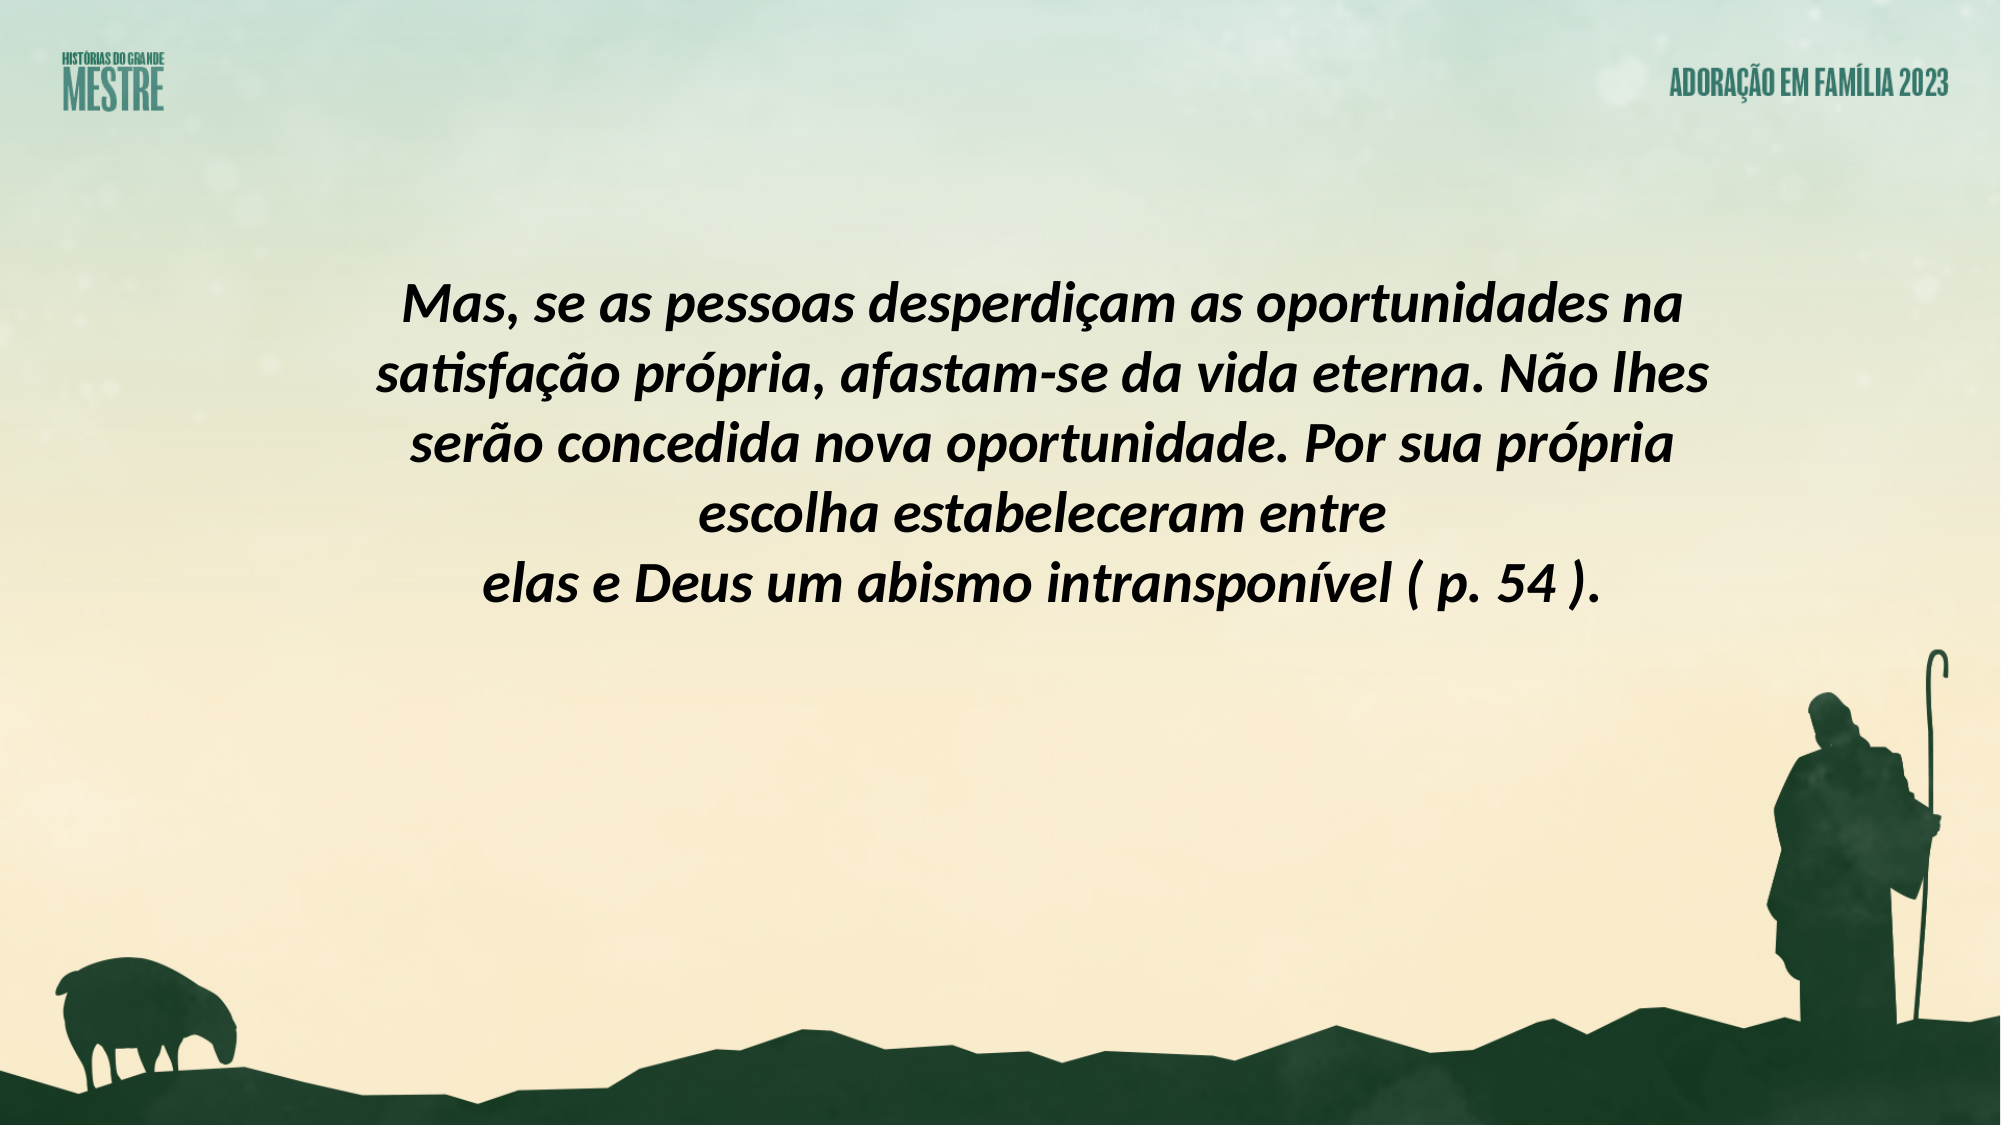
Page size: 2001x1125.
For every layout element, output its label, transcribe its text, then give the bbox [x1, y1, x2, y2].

text_box Mas, se as pessoas desperdiçam as oportunidades na satisfação própria, afastam-se da vida eterna. Não lhes serão concedida nova oportunidade. Por sua própria escolha estabeleceram entre elas e Deus um abismo intransponível ( p. 54 ). [343, 256, 1744, 622]
picture [0, 0, 2001, 1125]
